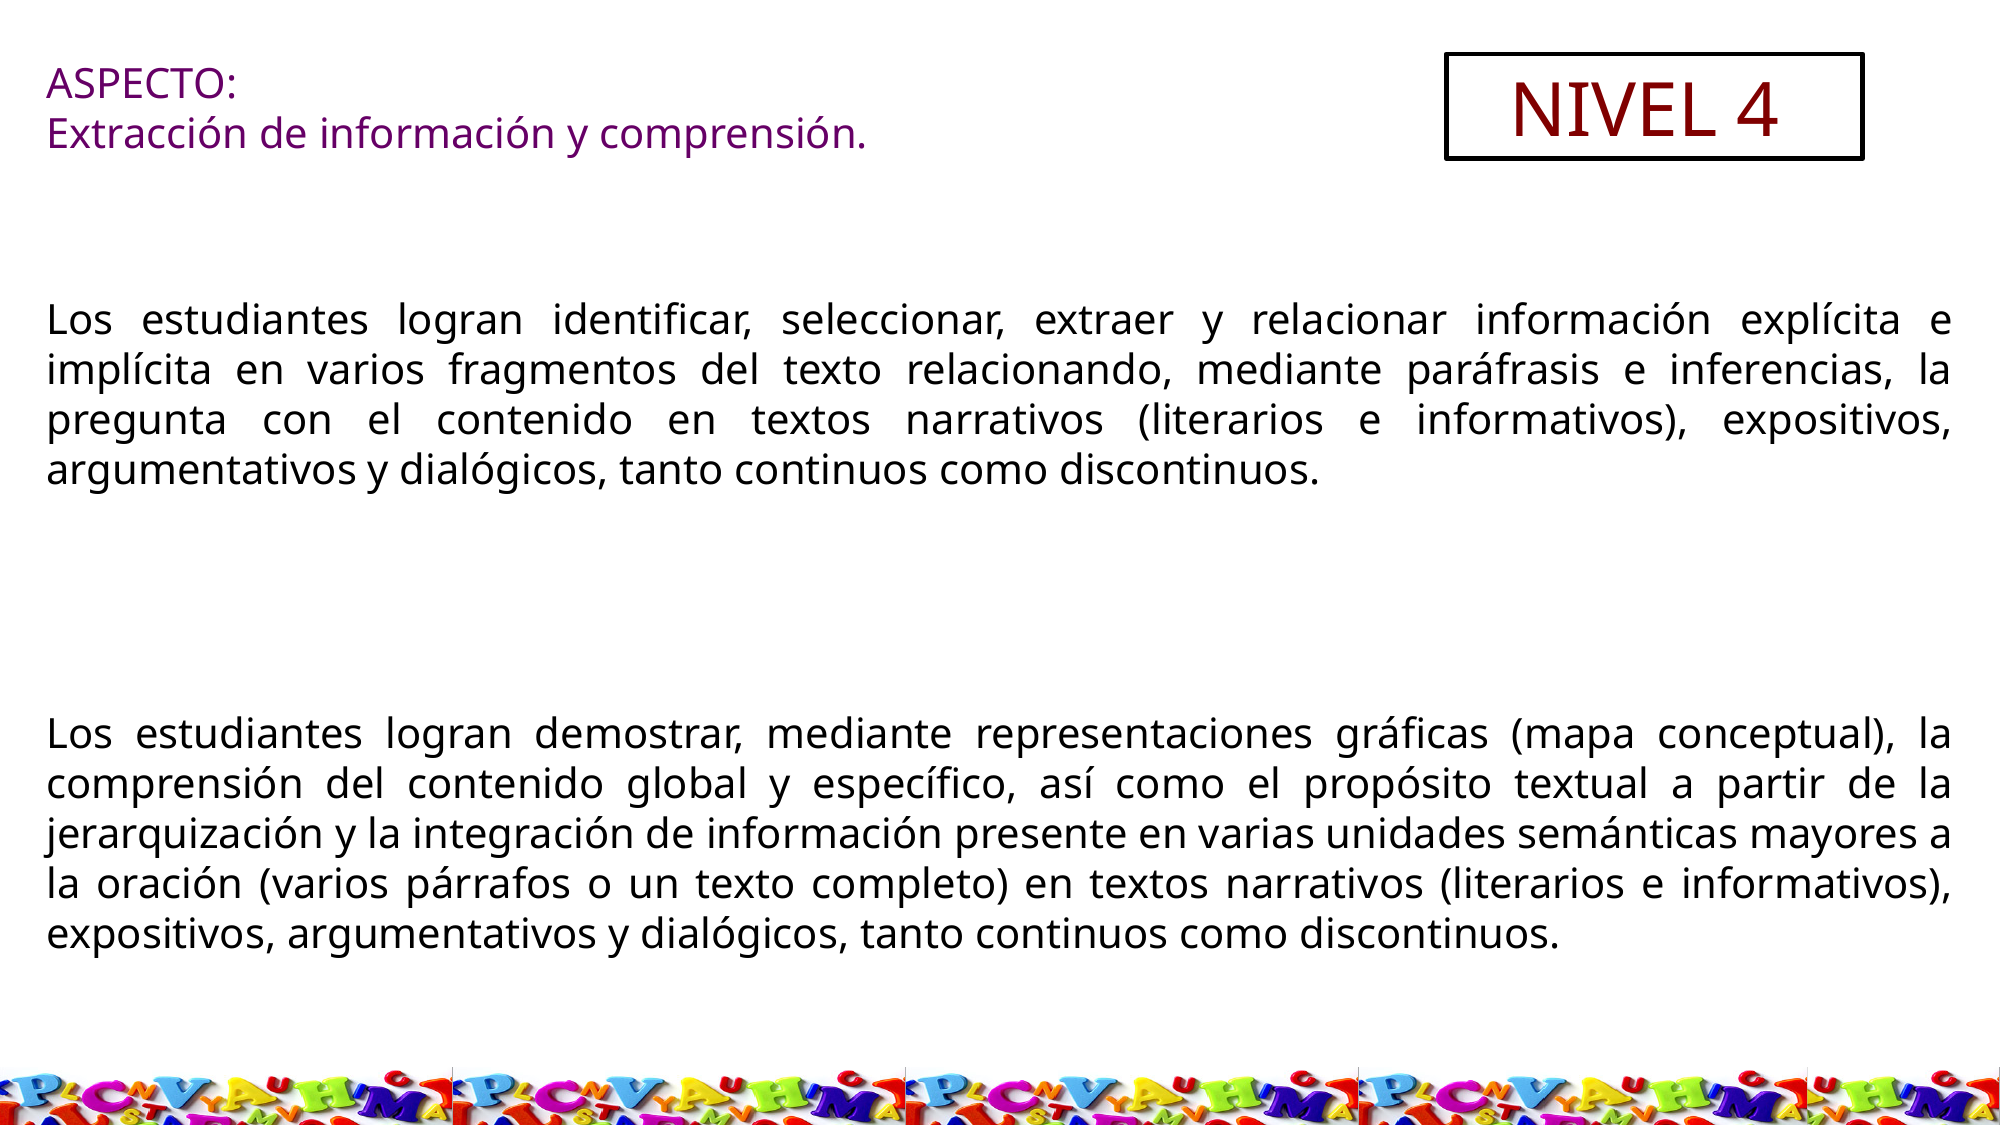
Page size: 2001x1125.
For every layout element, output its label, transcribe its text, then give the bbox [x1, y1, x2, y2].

text_box Los estudiantes logran demostrar, mediante representaciones gráficas (mapa conceptual), la comprensión del contenido global y específico, así como el propósito textual a partir de la jerarquización y la integración de información presente en varias unidades semánticas mayores a la oración (varios párrafos o un texto completo) en textos narrativos (literarios e informativos), expositivos, argumentativos y dialógicos, tanto continuos como discontinuos. [31, 699, 1969, 964]
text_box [0, 1066, 2000, 1125]
text_box NIVEL 4 [1446, 53, 1863, 159]
text_box ASPECTO: Extracción de información y comprensión. [31, 49, 1162, 165]
text_box [1358, 118, 1655, 188]
text_box Los estudiantes logran identificar, seleccionar, extraer y relacionar información explícita e implícita en varios fragmentos del texto relacionando, mediante paráfrasis e inferencias, la pregunta con el contenido en textos narrativos (literarios e informativos), expositivos, argumentativos y dialógicos, tanto continuos como discontinuos. [31, 285, 1969, 500]
